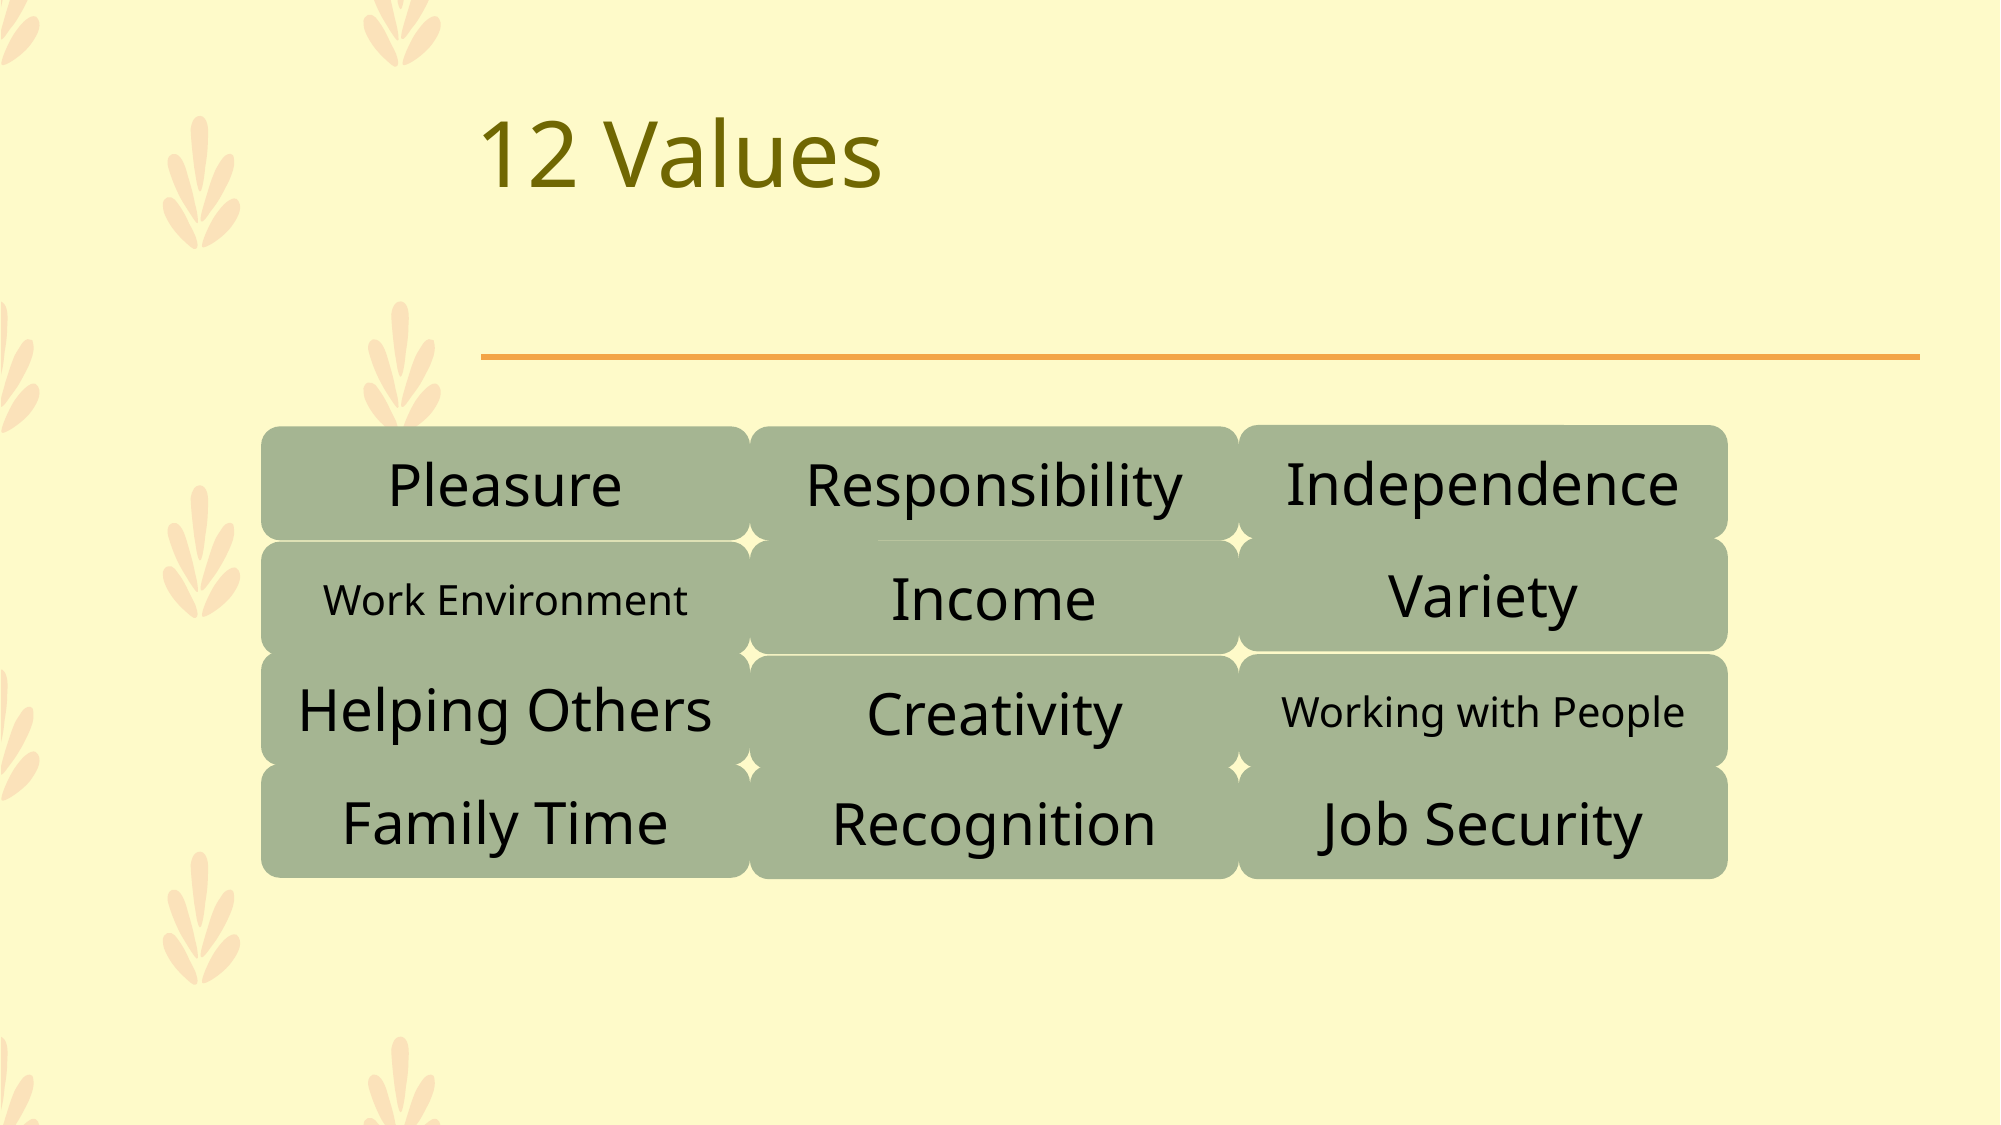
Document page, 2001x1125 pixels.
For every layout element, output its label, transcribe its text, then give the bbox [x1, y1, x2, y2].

text_box Family Time [259, 762, 750, 879]
text_box Working with People [1237, 653, 1729, 767]
text_box Job Security [1239, 764, 1729, 881]
text_box Helping Others [259, 654, 751, 765]
text_box Work Environment [259, 540, 752, 657]
text_box Independence [1237, 423, 1729, 540]
text_box Variety [1237, 538, 1729, 653]
text_box Income [750, 540, 1239, 655]
text_box Recognition [748, 764, 1240, 881]
title 12 Values [460, 93, 1920, 350]
text_box Responsibility [748, 425, 1239, 542]
text_box Creativity [748, 654, 1239, 767]
text_box Pleasure [259, 425, 750, 541]
